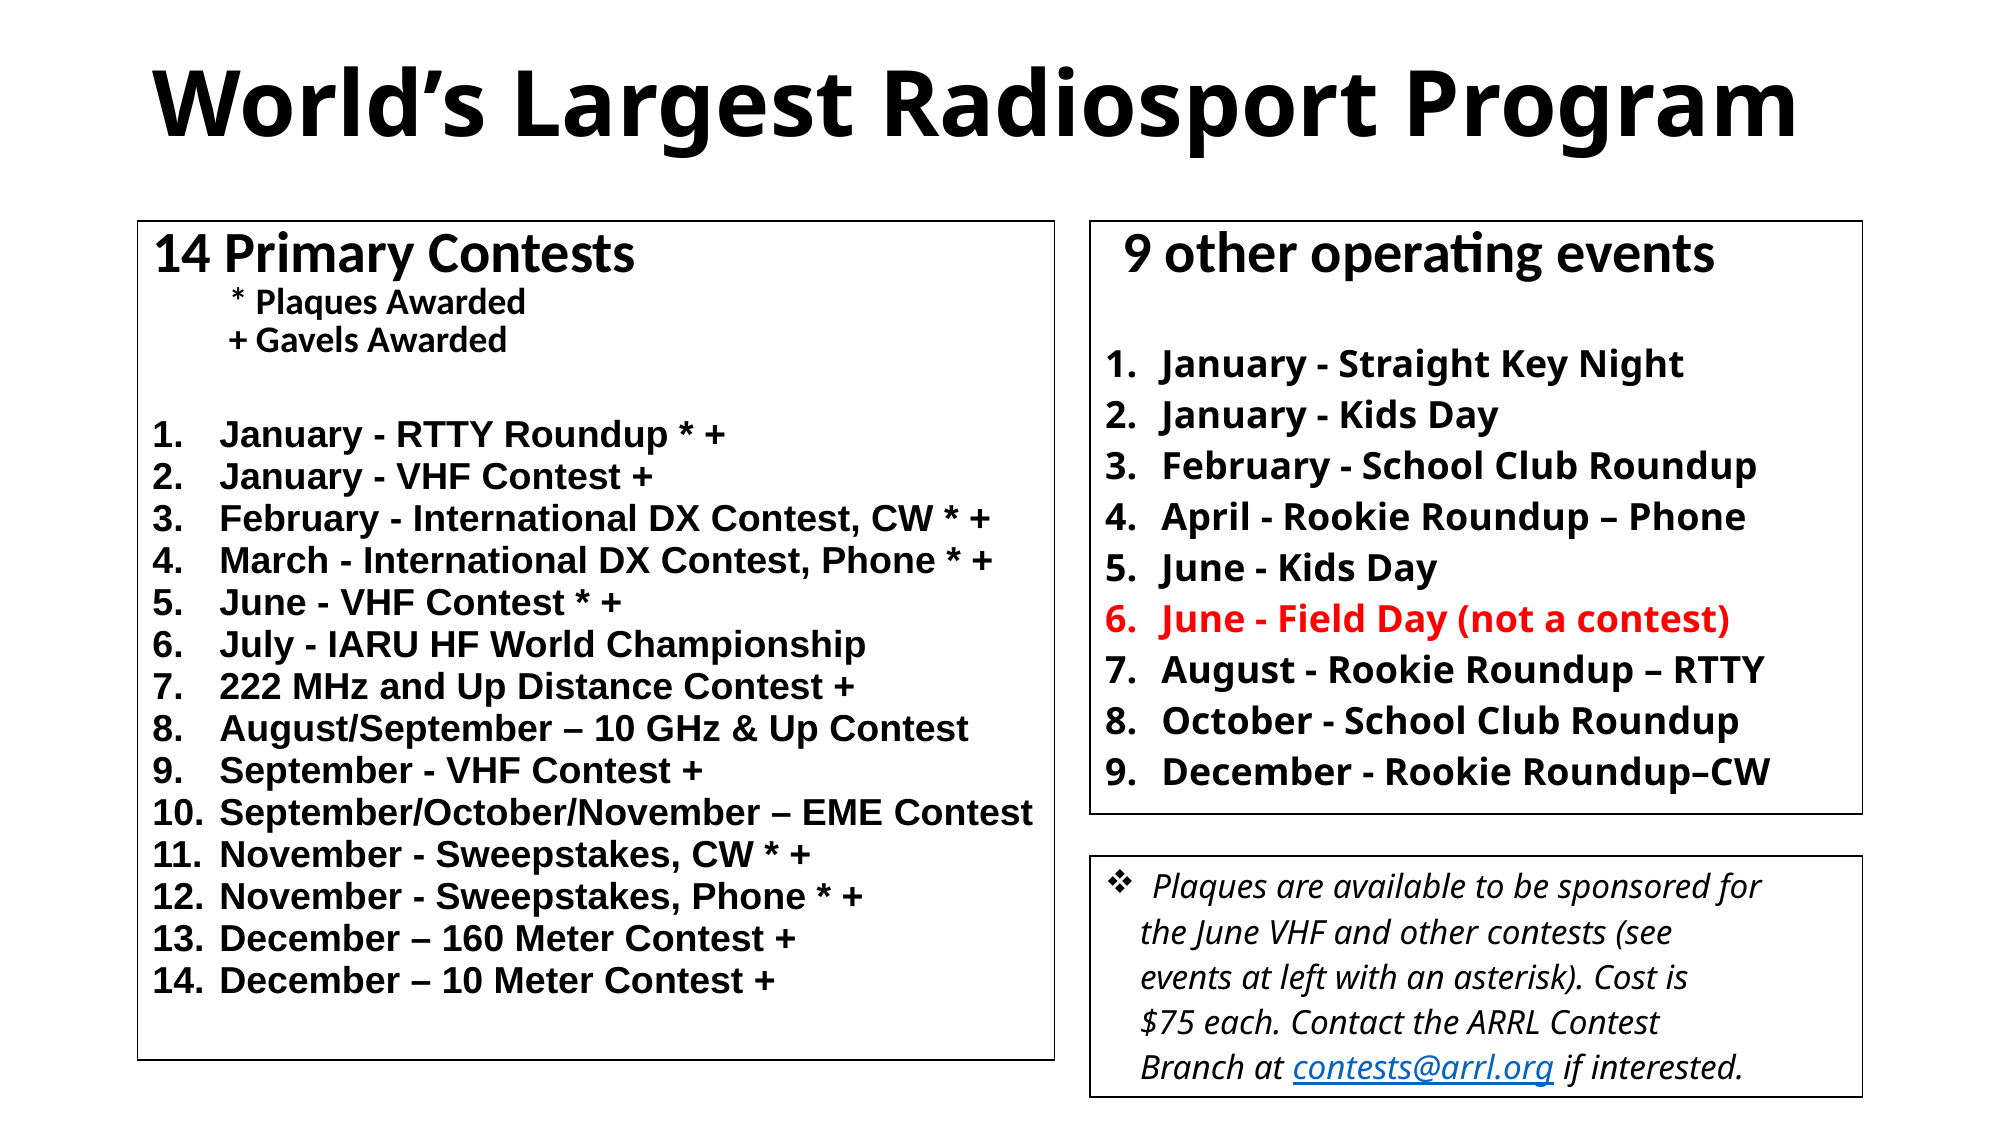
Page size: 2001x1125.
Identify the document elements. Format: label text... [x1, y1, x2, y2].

title World’s Largest Radiosport Program [137, 15, 1863, 199]
table_header Plaques are available to be sponsored for the June VHF and other contests (see events at left with an asterisk). Cost is $75 each. Contact the ARRL Contest Branch at contests@arrl.org if interested. [1091, 857, 1862, 1096]
table_header 14 Primary Contests * Plaques Awarded + Gavels Awarded January - RTTY Roundup * + January - VHF Contest + February - International DX Contest, CW * + March - International DX Contest, Phone * + June - VHF Contest * + July - IARU HF World Championship 222 MHz and Up Distance Contest + August/September – 10 GHz & Up Contest September - VHF Contest + September/October/November – EME Contest November - Sweepstakes, CW * + November - Sweepstakes, Phone * + December – 160 Meter Contest + December – 10 Meter Contest + [138, 222, 1054, 1059]
table_header 9 other operating events January - Straight Key Night January - Kids Day February - School Club Roundup April - Rookie Roundup – Phone June - Kids Day June - Field Day (not a contest) August - Rookie Roundup – RTTY October - School Club Roundup December - Rookie Roundup–CW [1091, 222, 1862, 813]
